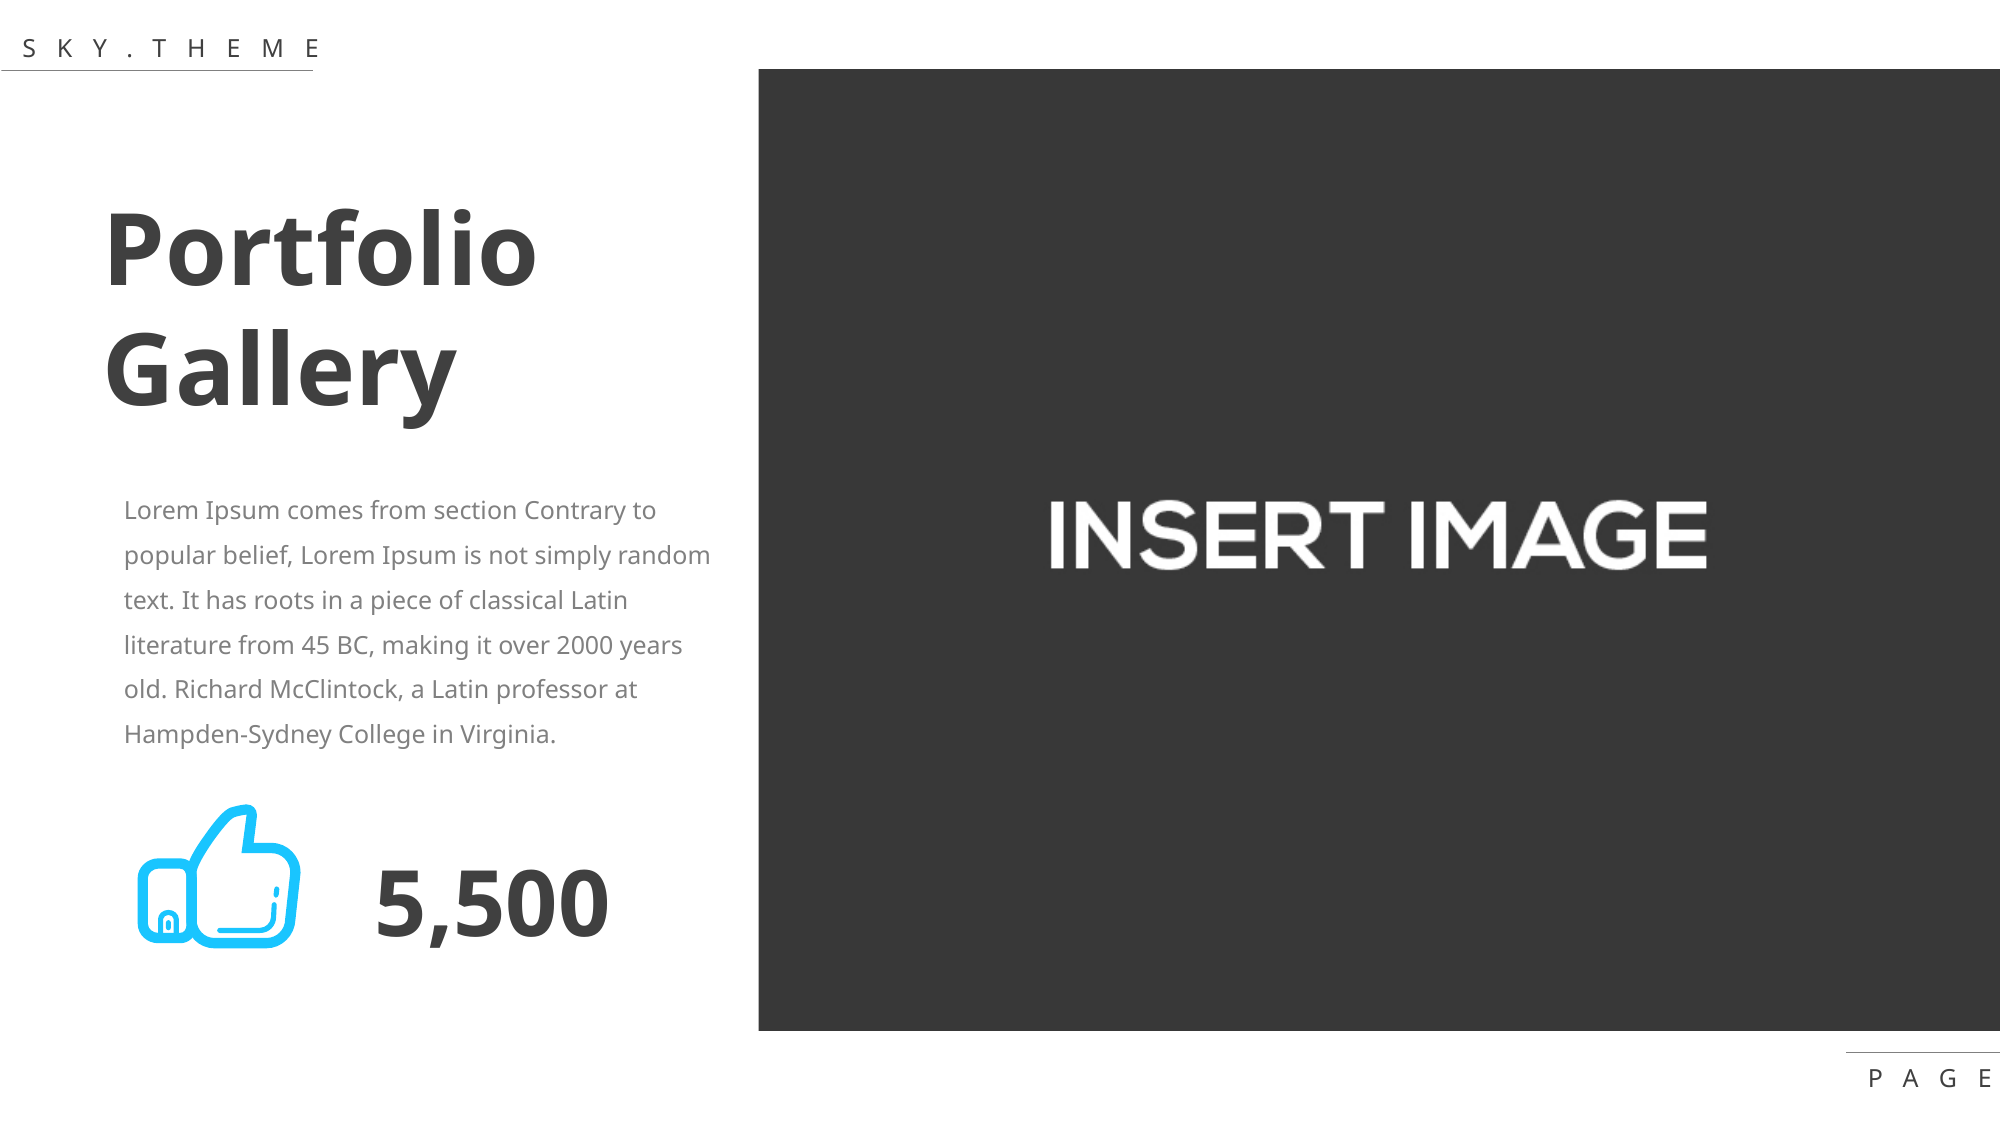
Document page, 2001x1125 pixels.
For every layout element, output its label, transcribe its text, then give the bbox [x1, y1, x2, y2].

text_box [137, 804, 301, 949]
text_box 5,500 [359, 837, 626, 963]
text_box Portfolio Gallery [87, 178, 555, 433]
text_box Lorem Ipsum comes from section Contrary to popular belief, Lorem Ipsum is not simply random text. It has roots in a piece of classical Latin literature from 45 BC, making it over 2000 years old. Richard McClintock, a Latin professor at Hampden-Sydney College in Virginia. [109, 472, 733, 757]
picture [758, 69, 2000, 1031]
